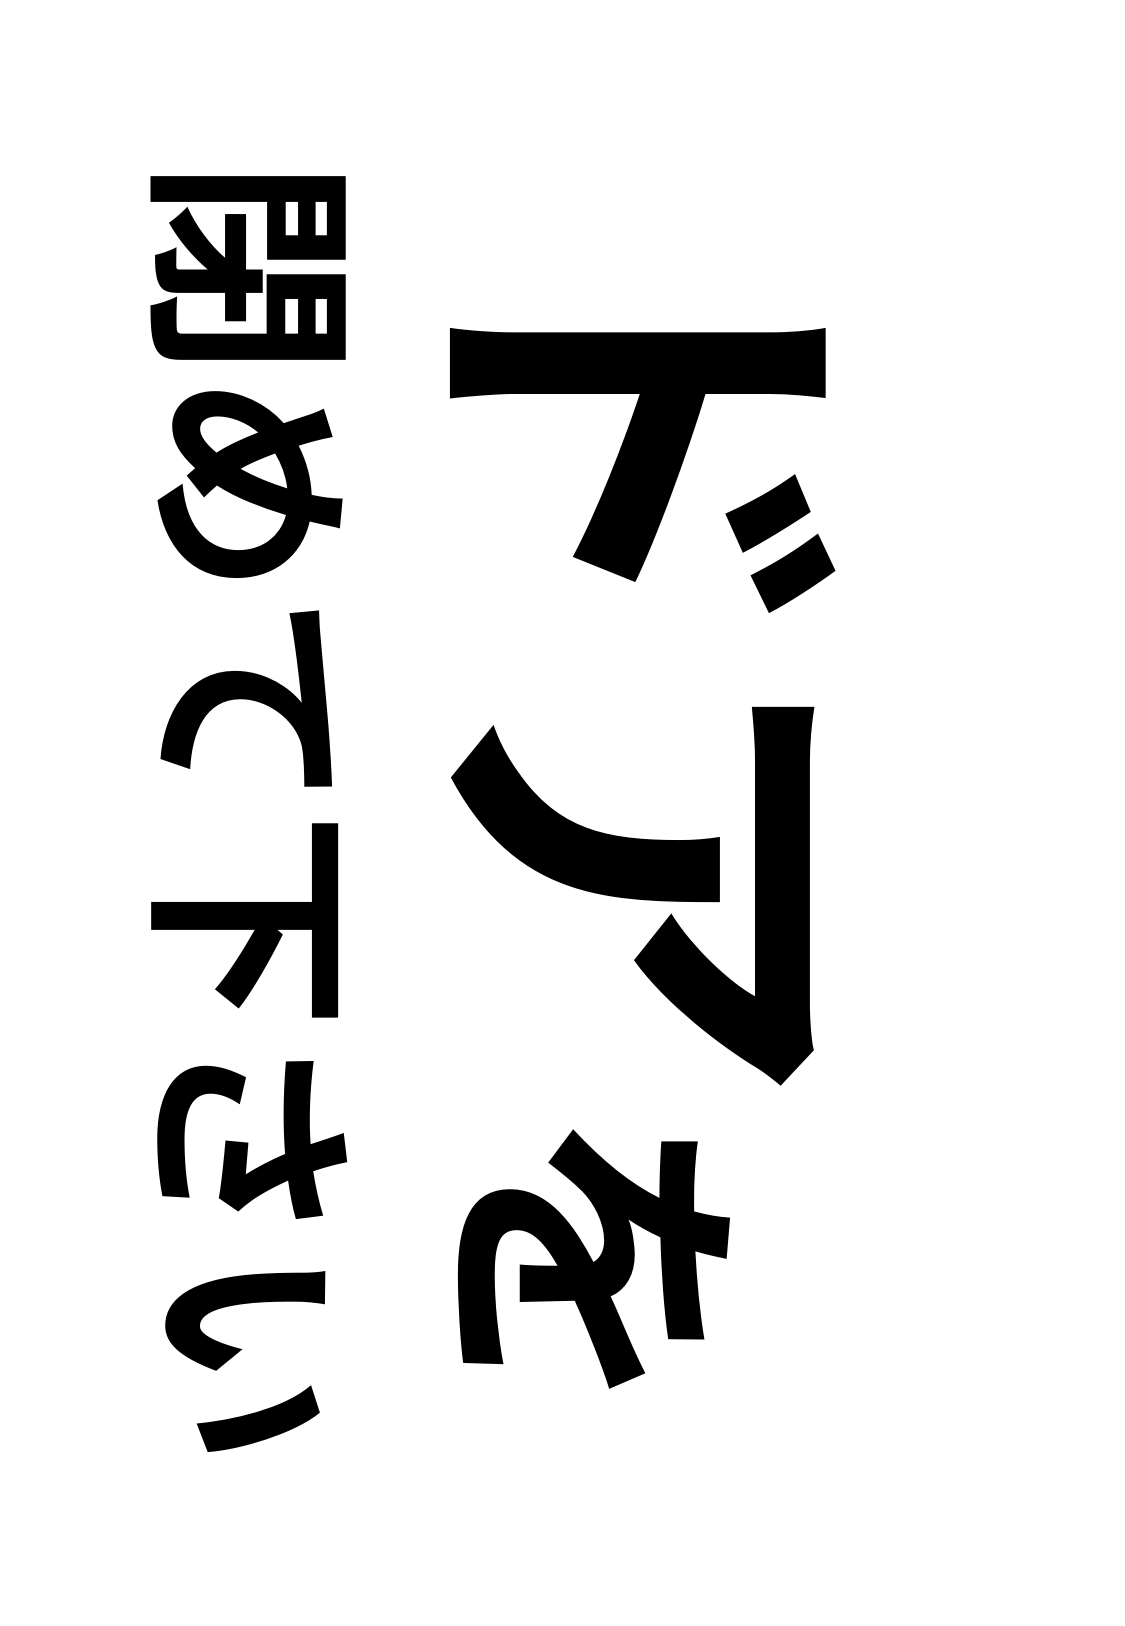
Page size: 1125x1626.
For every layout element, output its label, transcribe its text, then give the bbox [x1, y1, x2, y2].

text_box ドアを 閉めて下さい [119, 0, 958, 1625]
